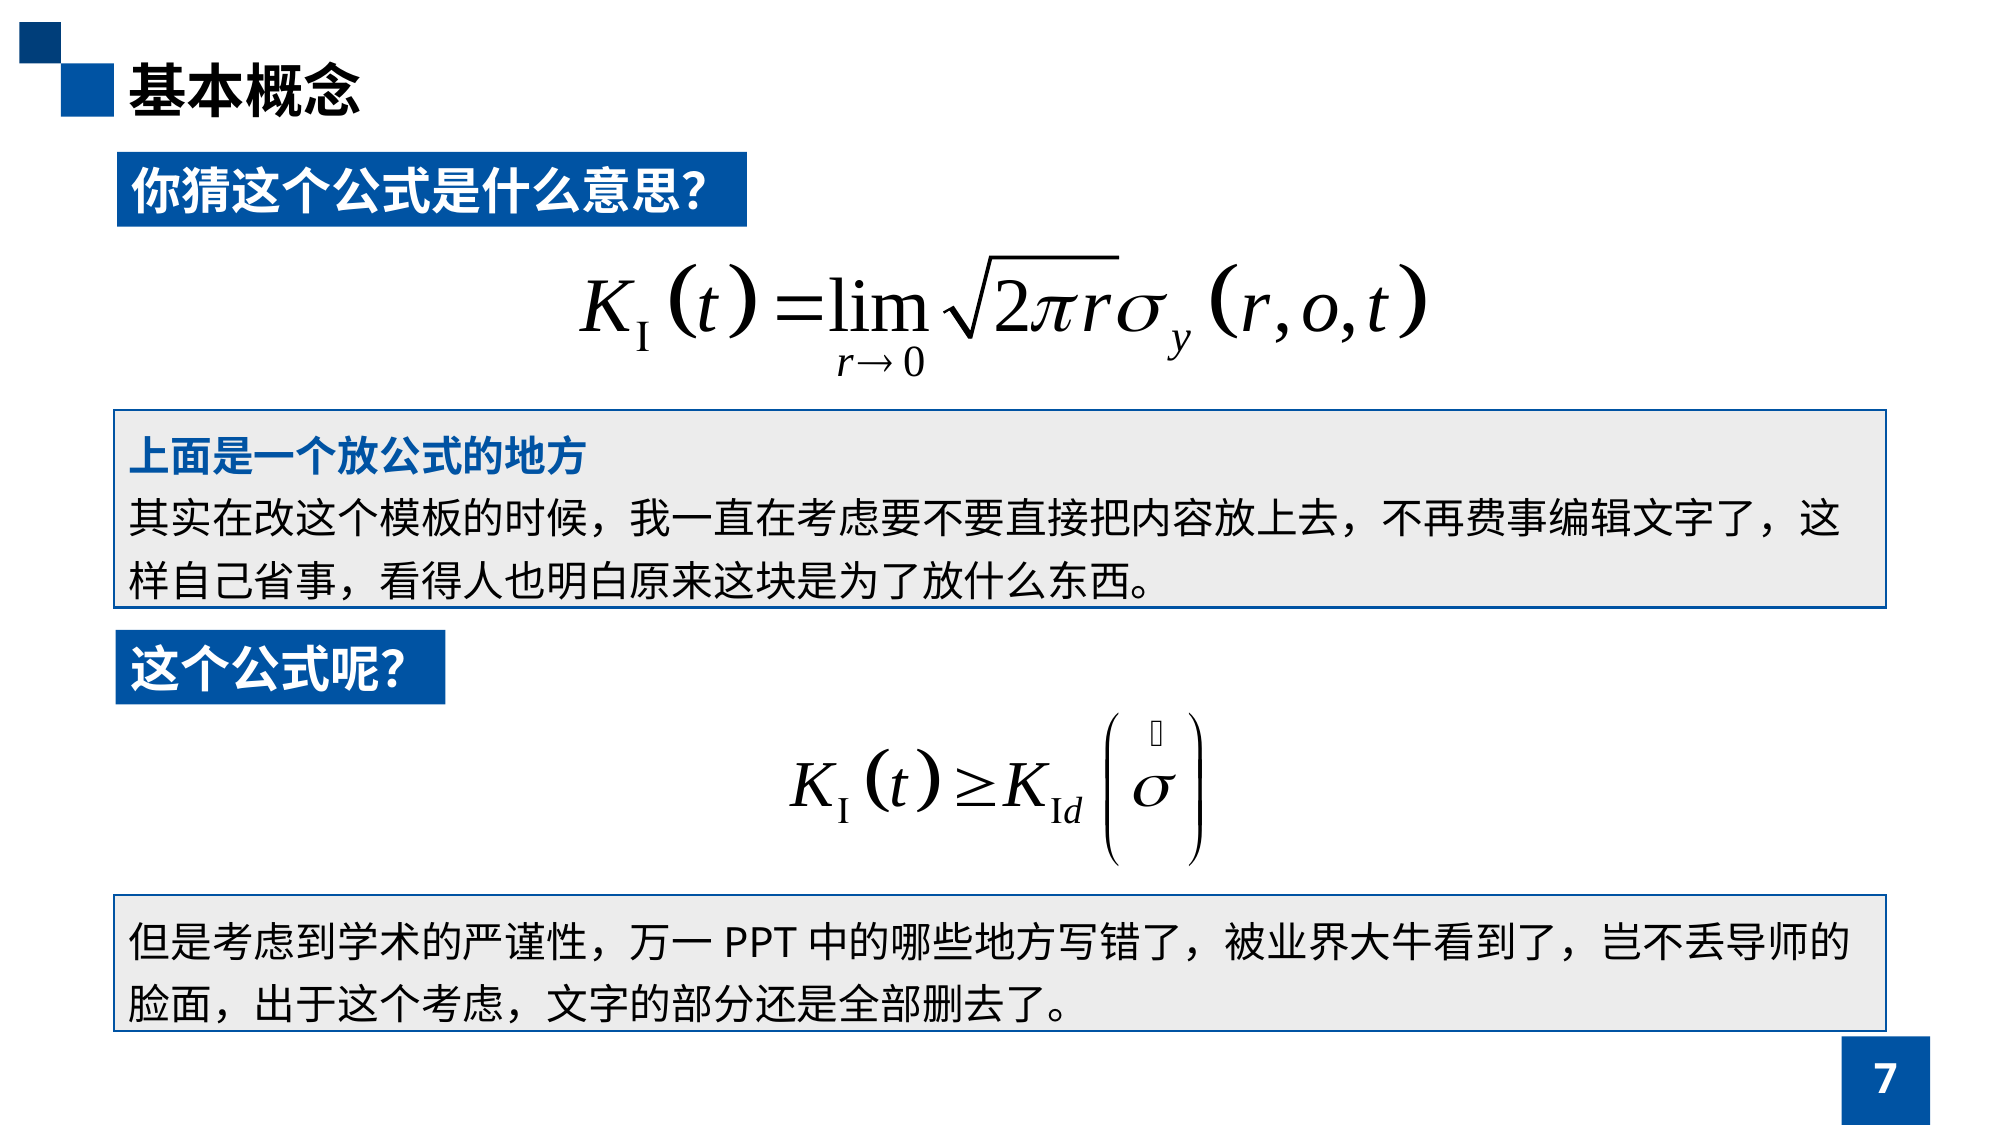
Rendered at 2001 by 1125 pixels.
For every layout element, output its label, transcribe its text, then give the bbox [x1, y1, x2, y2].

text_box 基本概念 [113, 47, 1000, 132]
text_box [778, 697, 1222, 883]
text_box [113, 895, 1886, 1037]
text_box 这个公式呢？ [115, 629, 446, 705]
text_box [566, 241, 1434, 396]
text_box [113, 409, 1886, 615]
slide_number 7 [1771, 1050, 2000, 1111]
text_box 你猜这个公式是什么意思？ [117, 151, 747, 227]
